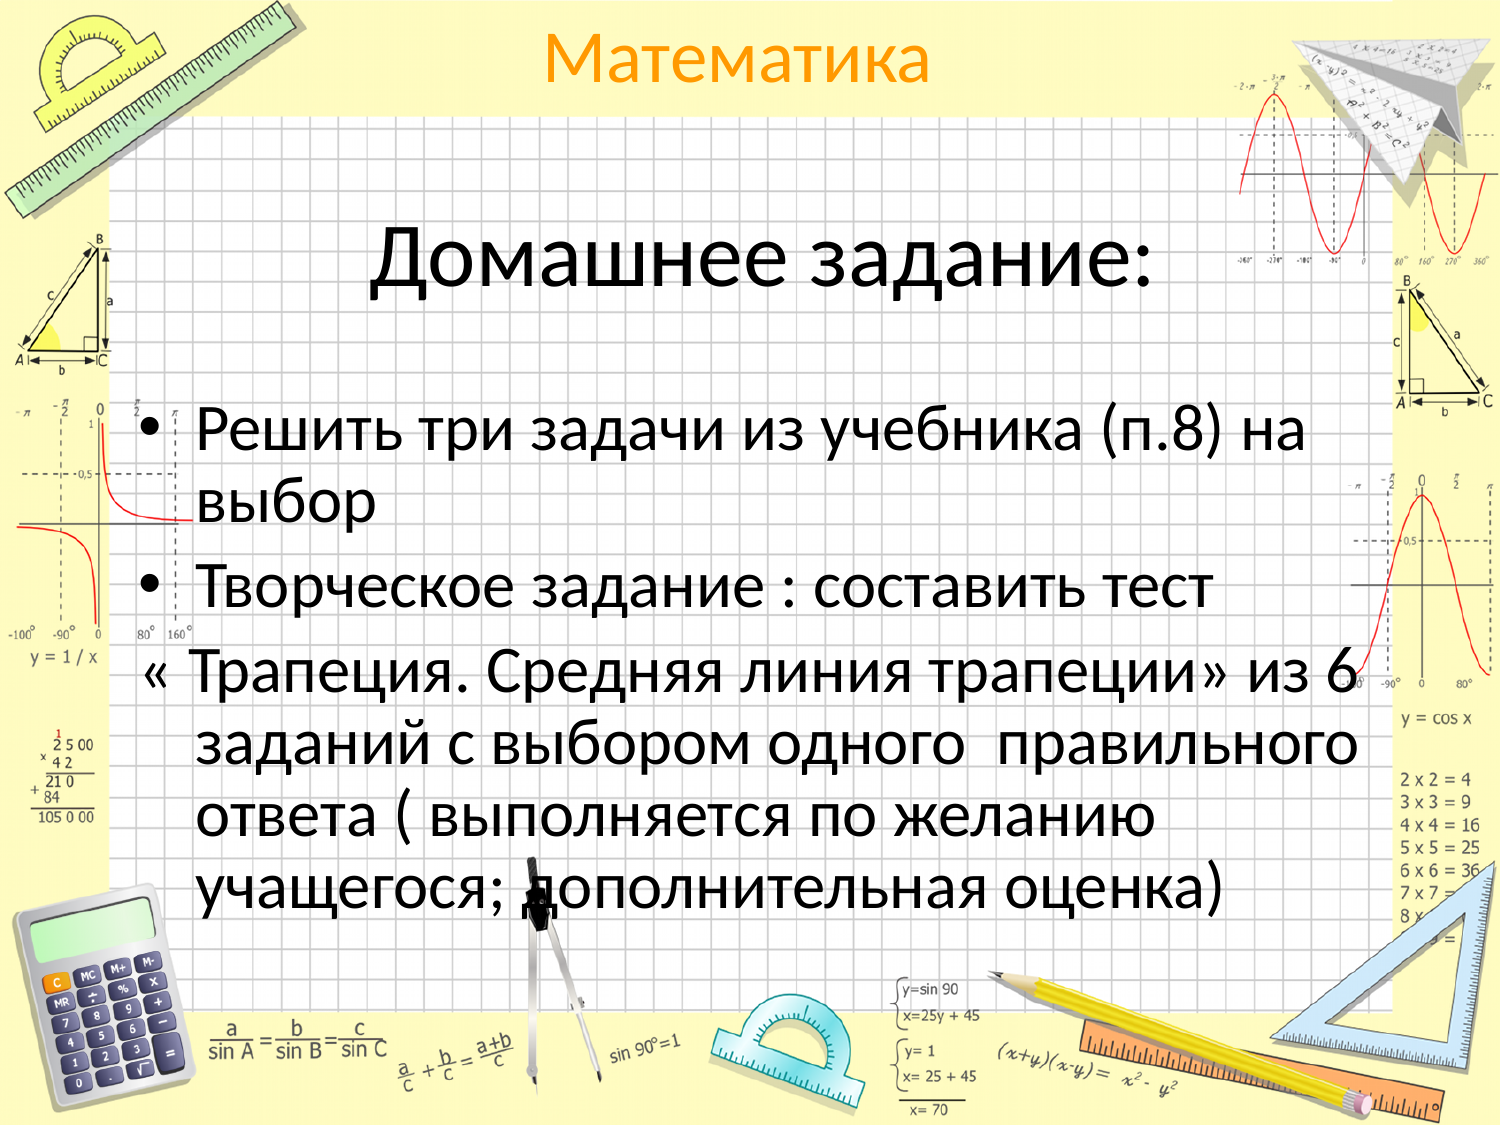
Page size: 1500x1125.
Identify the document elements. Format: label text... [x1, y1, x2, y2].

title Домашнее задание: [88, 136, 1439, 362]
list Решить три задачи из учебника (п.8) на выбор Творческое задание : составить тест « Трапеция. Средняя линия трапеции» из 6 заданий с выбором одного правильного ответа ( выполняется по желанию учащегося; дополнительная оценка) [123, 385, 1390, 961]
picture [0, 0, 1500, 1125]
